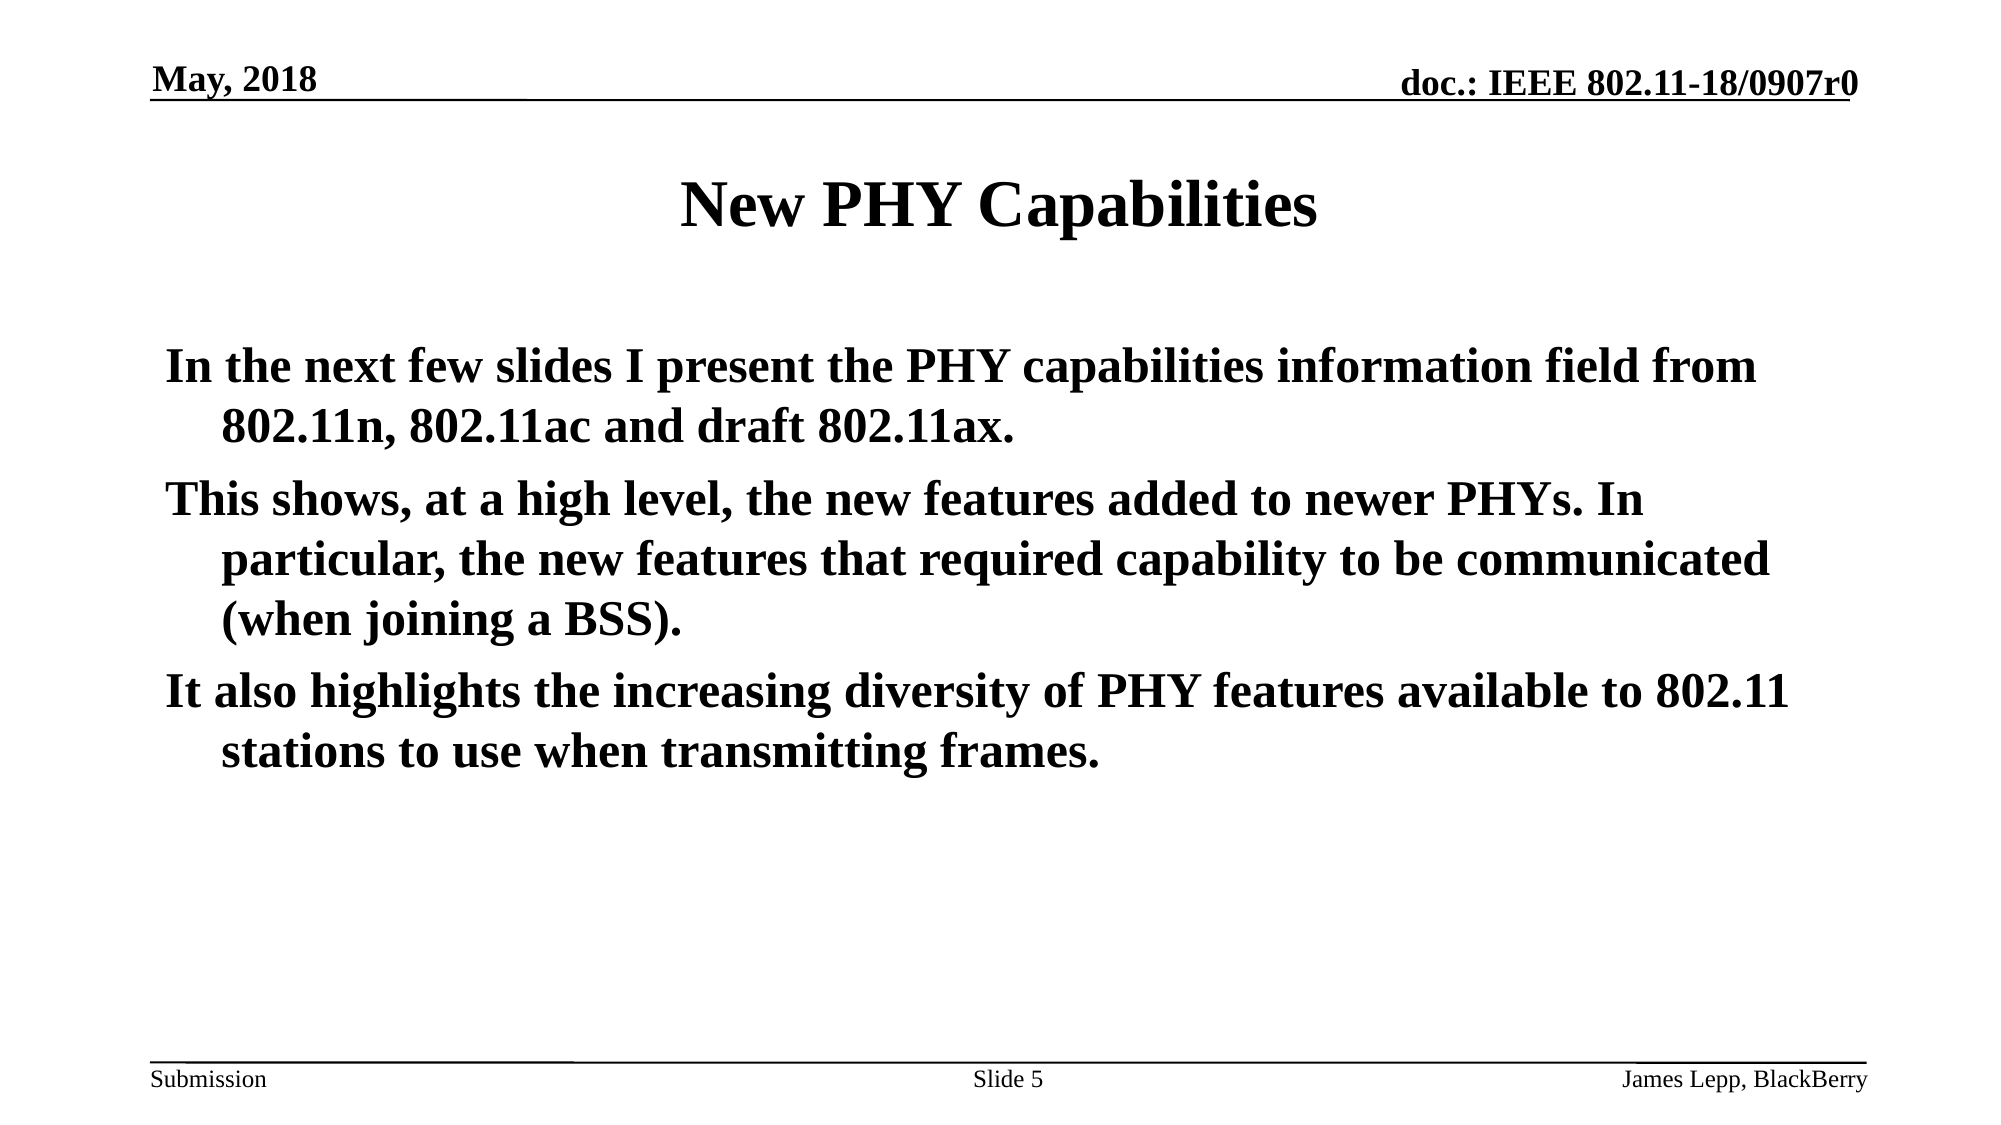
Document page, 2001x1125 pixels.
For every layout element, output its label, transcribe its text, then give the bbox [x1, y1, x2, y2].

title New PHY Capabilities [149, 112, 1850, 288]
list In the next few slides I present the PHY capabilities information field from 802.11n, 802.11ac and draft 802.11ax. This shows, at a high level, the new features added to newer PHYs. In particular, the new features that required capability to be communicated (when joining a BSS). It also highlights the increasing diversity of PHY features available to 802.11 stations to use when transmitting frames. [149, 324, 1850, 1000]
slide_number Slide 5 [950, 1061, 1067, 1123]
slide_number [152, 54, 563, 100]
footer James Lepp, BlackBerry [1171, 1061, 1869, 1093]
